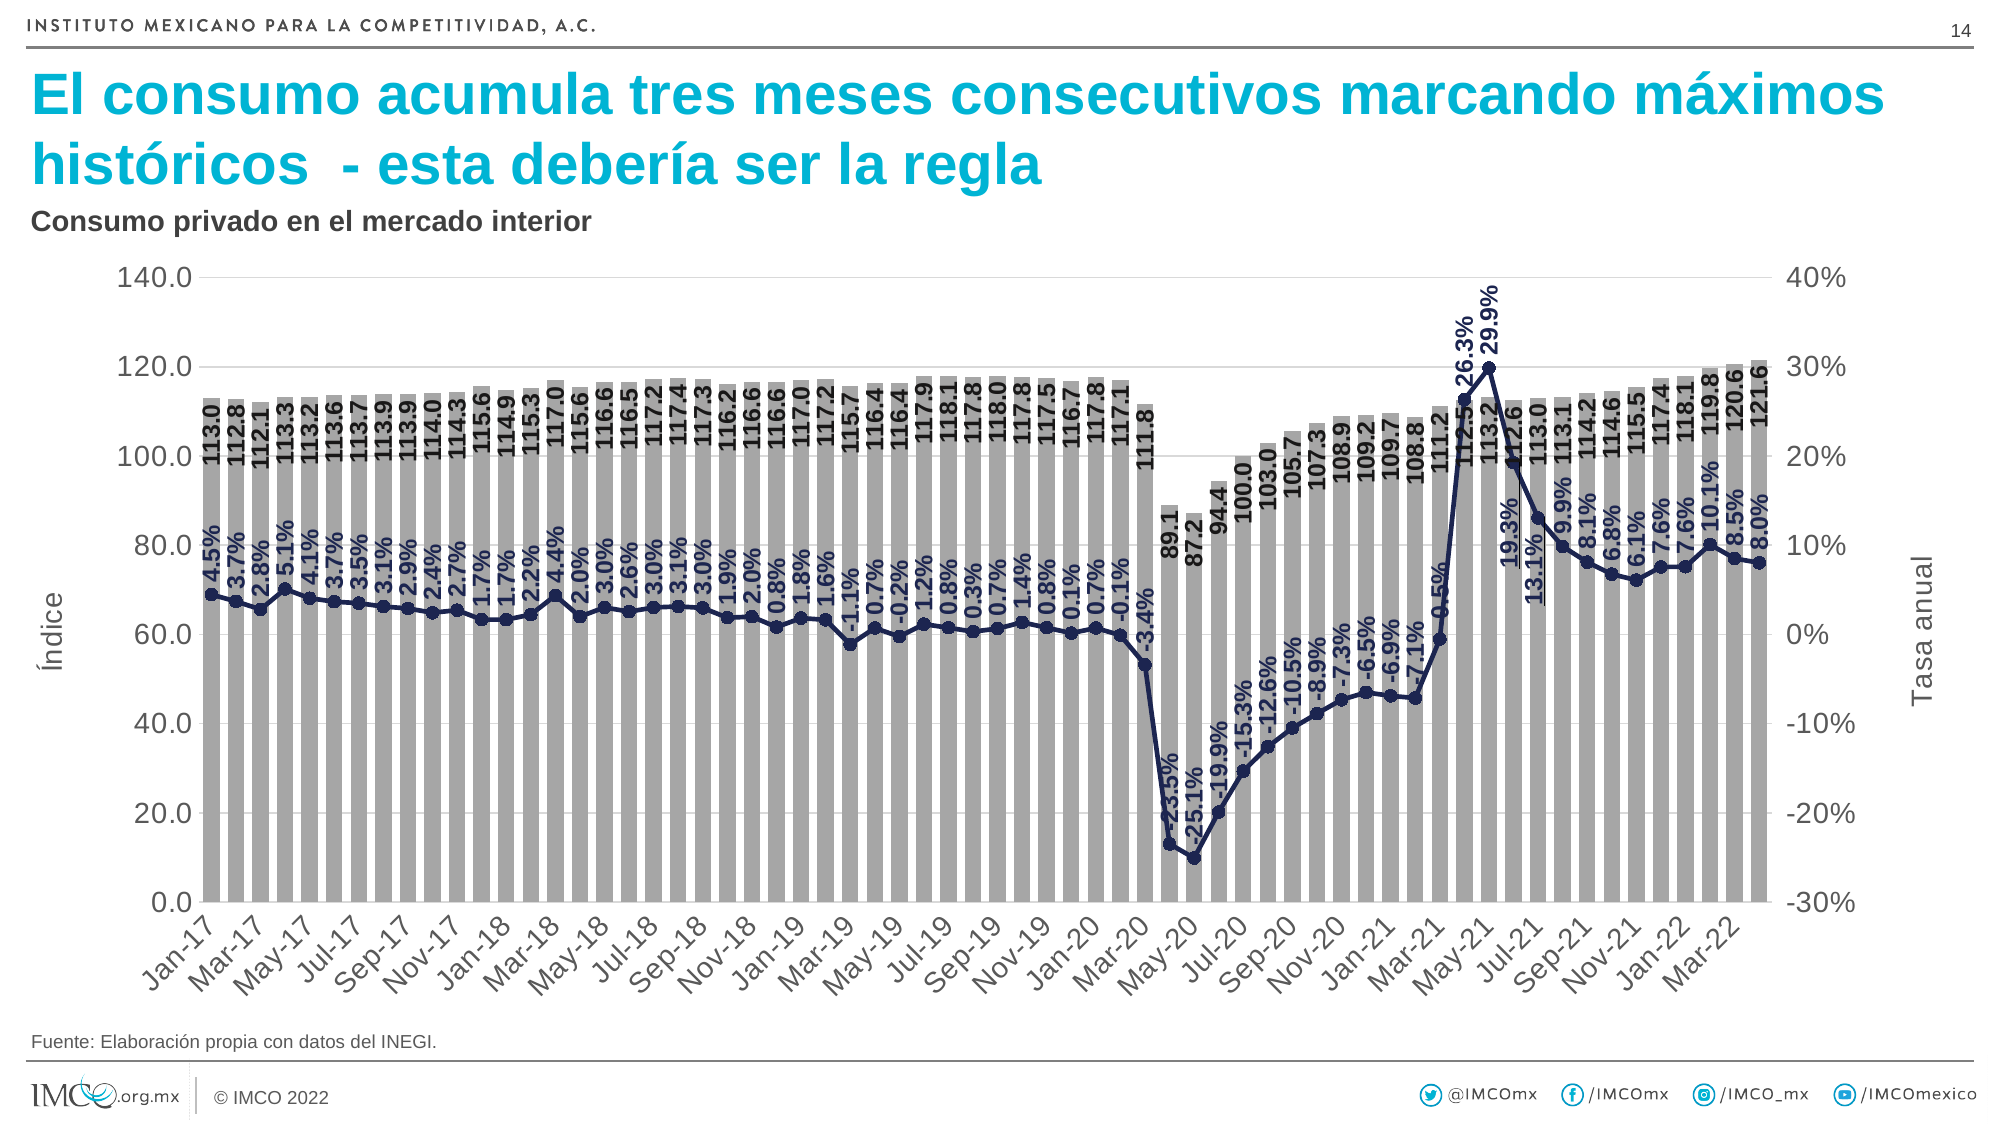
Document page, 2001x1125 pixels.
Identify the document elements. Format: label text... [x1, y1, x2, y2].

picture [1406, 1055, 1988, 1125]
picture [19, 1060, 190, 1120]
slide_number 13 [1536, 10, 1987, 71]
text_box Consumo privado en el mercado interior [15, 195, 1872, 242]
list Fuente: Elaboración propia con datos del INEGI. [15, 1030, 1965, 1060]
picture [20, 10, 602, 42]
chart [0, 245, 1987, 1019]
title El consumo acumula tres meses consecutivos marcando máximos históricos - esta debería ser la regla [16, 50, 1916, 204]
